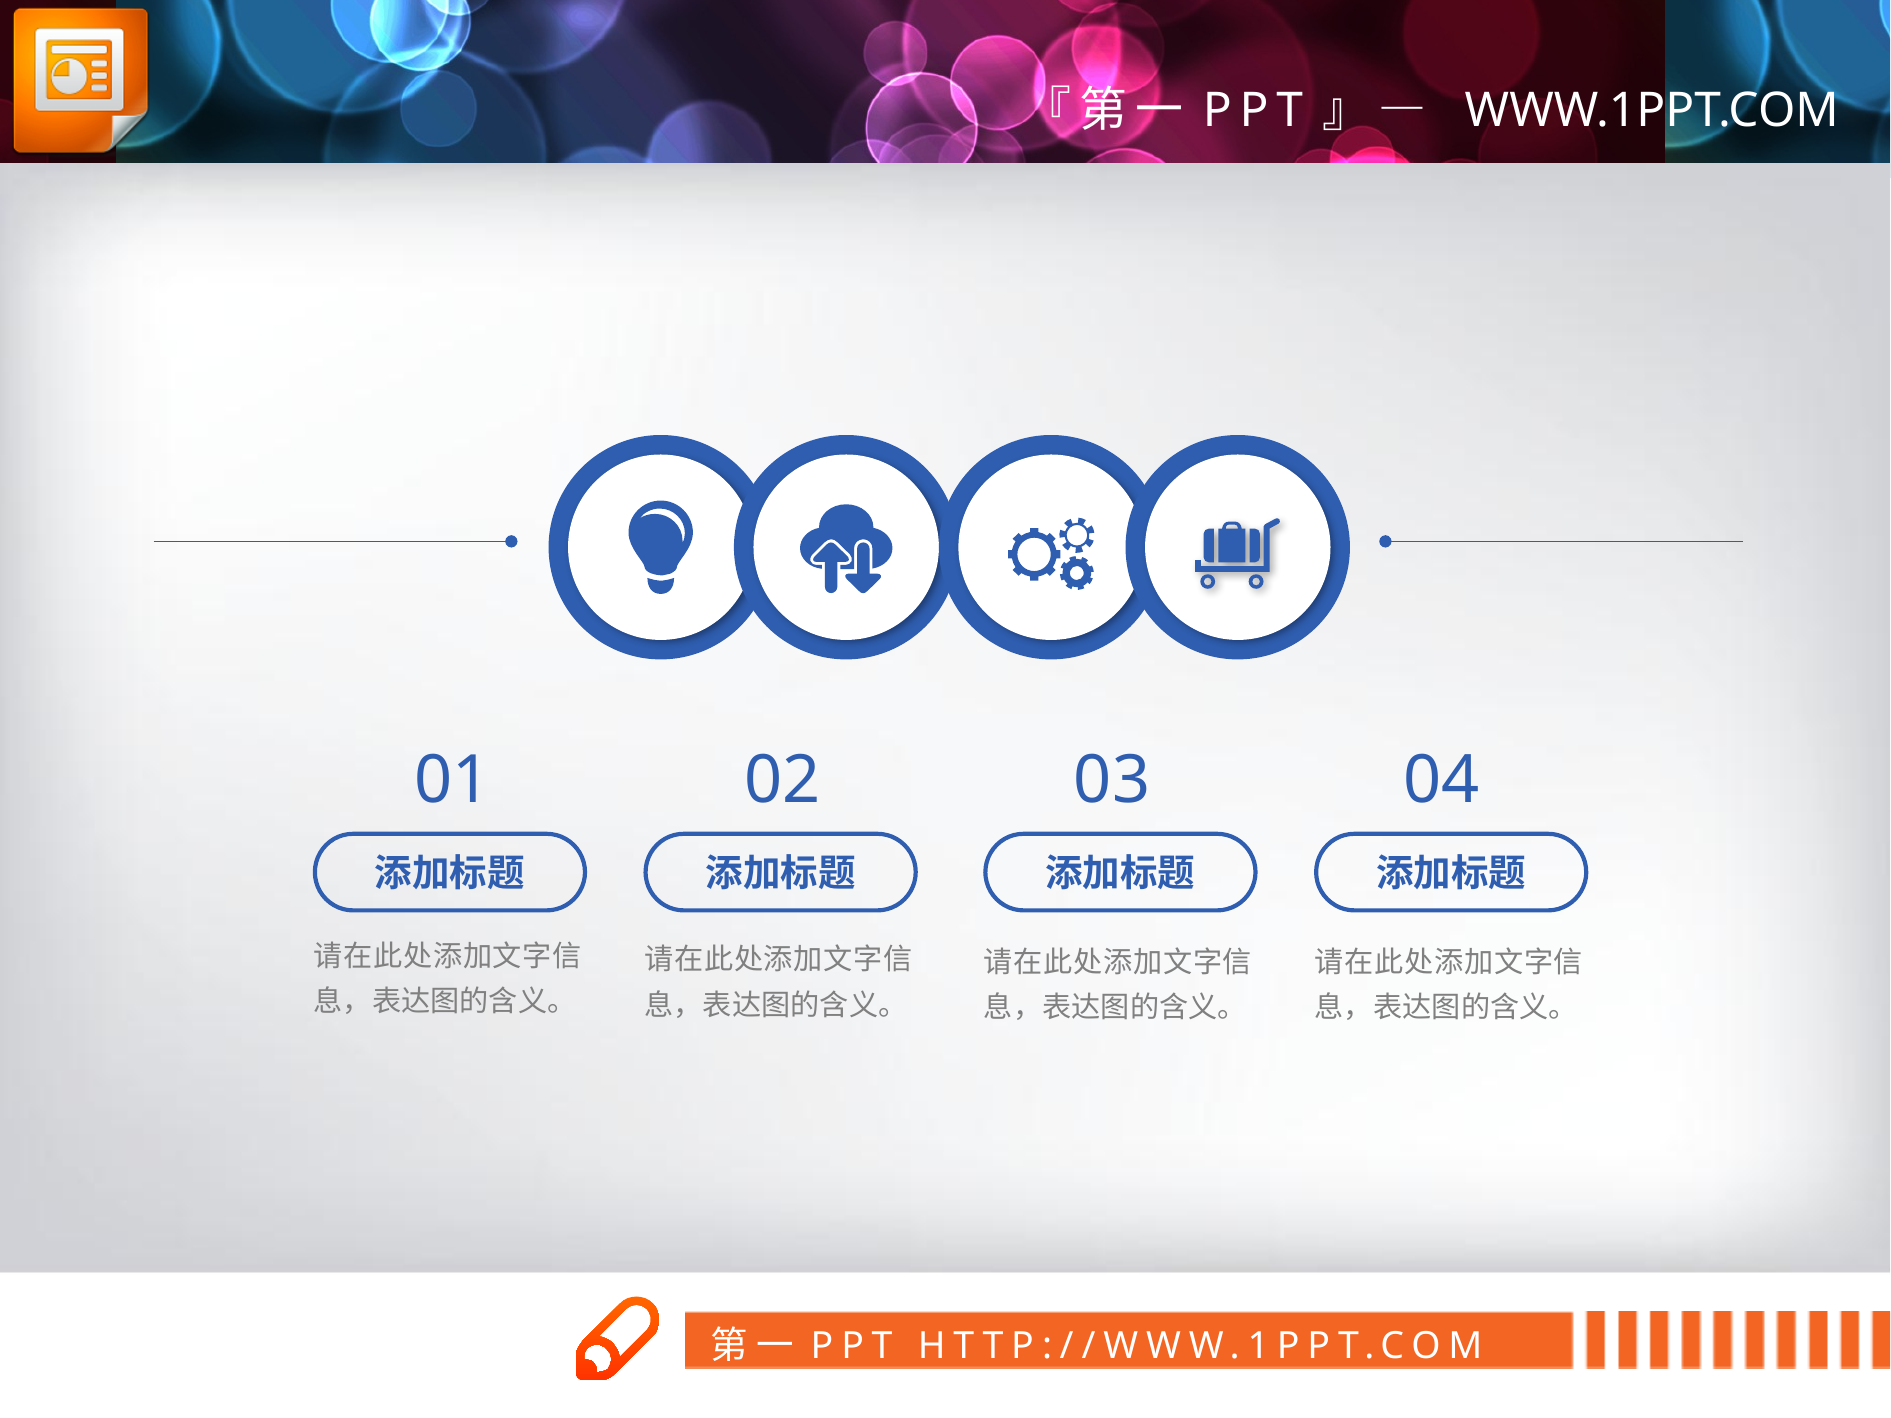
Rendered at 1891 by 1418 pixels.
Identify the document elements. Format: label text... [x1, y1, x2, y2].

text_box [1007, 517, 1095, 591]
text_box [628, 500, 694, 595]
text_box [799, 504, 893, 595]
picture [0, 0, 1891, 1275]
picture [685, 1311, 1891, 1369]
text_box 请在此处添加文字信息，表达图的含义。 [1300, 925, 1599, 1031]
text_box 请在此处添加文字信息，表达图的含义。 [298, 919, 597, 1025]
text_box [314, 833, 586, 911]
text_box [733, 434, 937, 660]
text_box 03 [1059, 728, 1166, 824]
text_box 01 [399, 728, 507, 824]
text_box [1316, 833, 1587, 911]
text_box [548, 434, 732, 660]
text_box 04 [1388, 728, 1495, 824]
text_box 02 [729, 728, 836, 824]
text_box [645, 833, 916, 911]
text_box 请在此处添加文字信息，表达图的含义。 [969, 925, 1268, 1031]
text_box [985, 833, 1256, 911]
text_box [1125, 434, 1351, 660]
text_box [938, 434, 1124, 660]
text_box 请在此处添加文字信息，表达图的含义。 [629, 923, 928, 1029]
